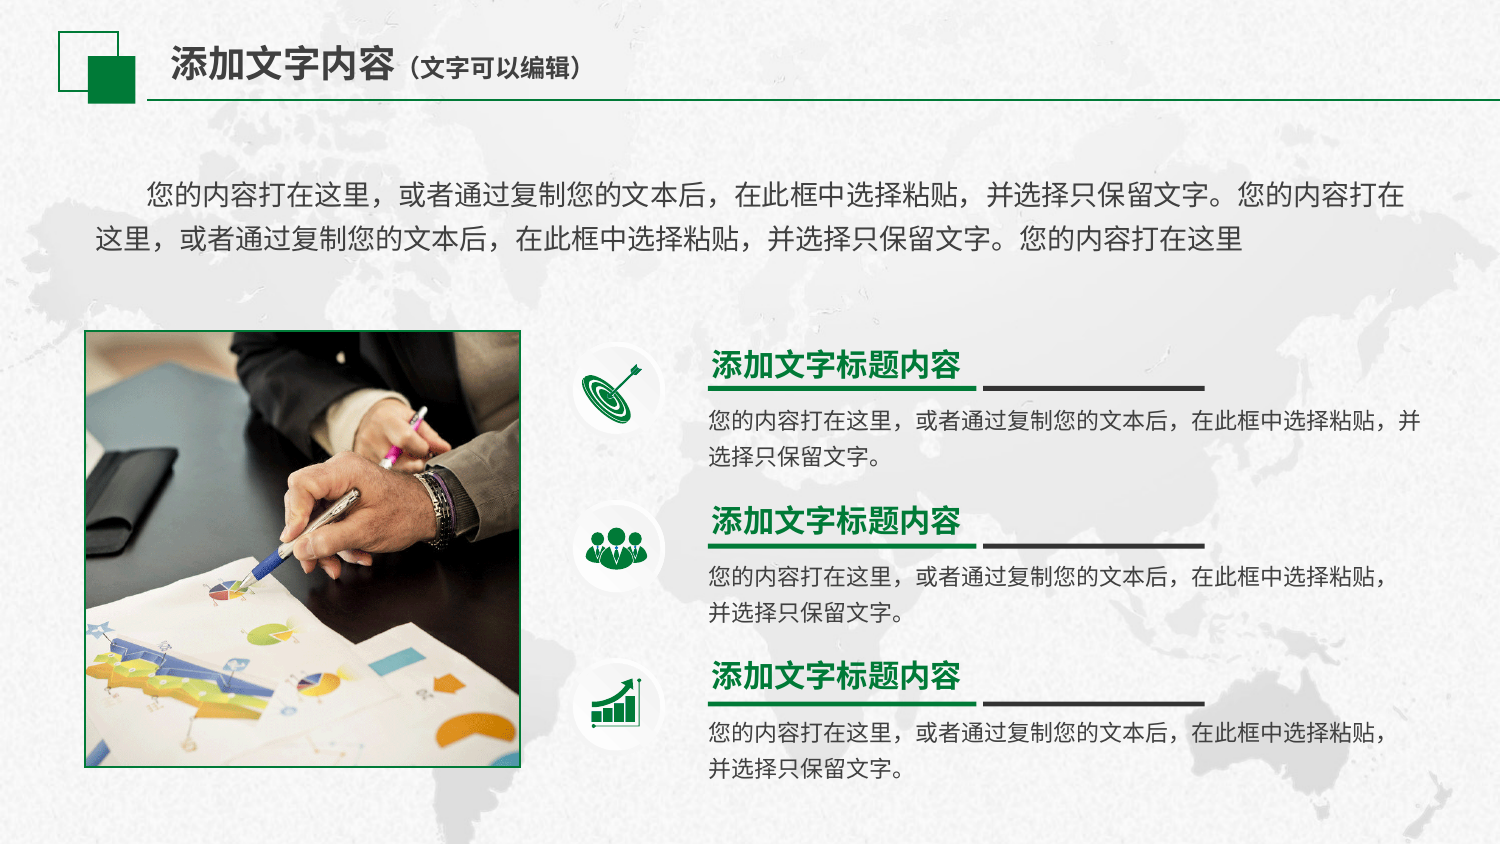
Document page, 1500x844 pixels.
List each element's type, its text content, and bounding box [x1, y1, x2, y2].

text_box 添加文字标题内容 [703, 652, 971, 699]
text_box 添加文字标题内容 [703, 496, 971, 543]
text_box 添加文字内容（文字可以编辑） [159, 34, 736, 91]
text_box 您的内容打在这里，或者通过复制您的文本后，在此框中选择粘贴，并选择只保留文字。 [700, 550, 1399, 631]
text_box 您的内容打在这里，或者通过复制您的文本后，在此框中选择粘贴，并选择只保留文字。 [700, 706, 1399, 786]
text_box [707, 701, 1205, 707]
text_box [707, 385, 1205, 391]
text_box 添加文字标题内容 [703, 340, 971, 387]
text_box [567, 658, 666, 756]
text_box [567, 499, 666, 598]
text_box 您的内容打在这里，或者通过复制您的文本后，在此框中选择粘贴，并选择只保留文字。您的内容打在这里，或者通过复制您的文本后，在此框中选择粘贴，并选择只保留文字。您的内容打在这里 [84, 161, 1425, 261]
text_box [707, 543, 1205, 549]
text_box [84, 330, 521, 768]
text_box 您的内容打在这里，或者通过复制您的文本后，在此框中选择粘贴，并选择只保留文字。 [700, 394, 1436, 475]
picture [0, 0, 1500, 844]
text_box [567, 341, 666, 440]
